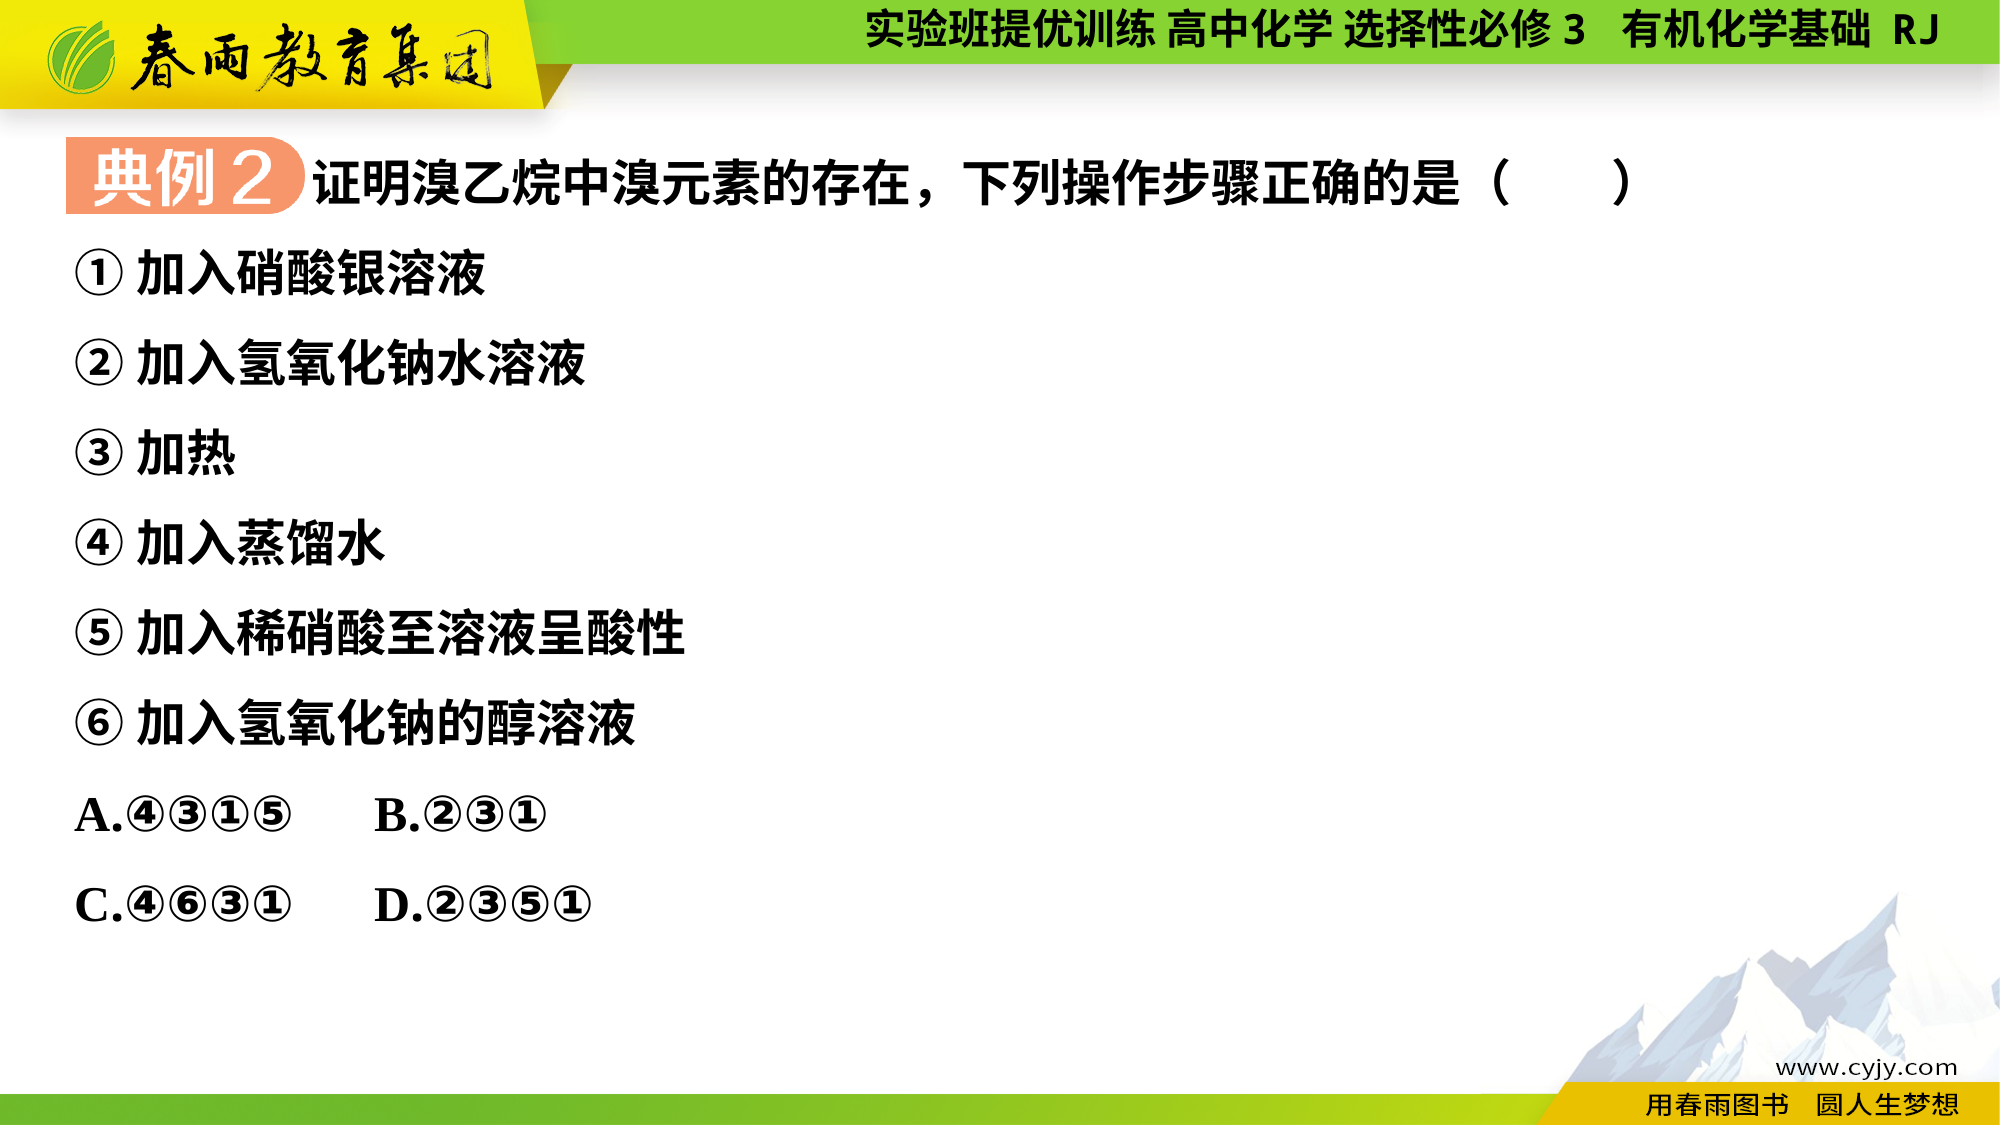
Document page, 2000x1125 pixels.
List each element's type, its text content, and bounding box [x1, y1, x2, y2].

list 证明溴乙烷中溴元素的存在，下列操作步骤正确的是（ ） ①加入硝酸银溶液 ②加入氢氧化钠水溶液 ③加热 ④加入蒸馏水 ⑤加入稀硝酸至溶液呈酸性 ⑥加入氢氧化钠的醇溶液 A.④③①⑤ B.②③① C.④⑥③① D.②③⑤① [59, 113, 1944, 947]
picture [0, 0, 2000, 1125]
